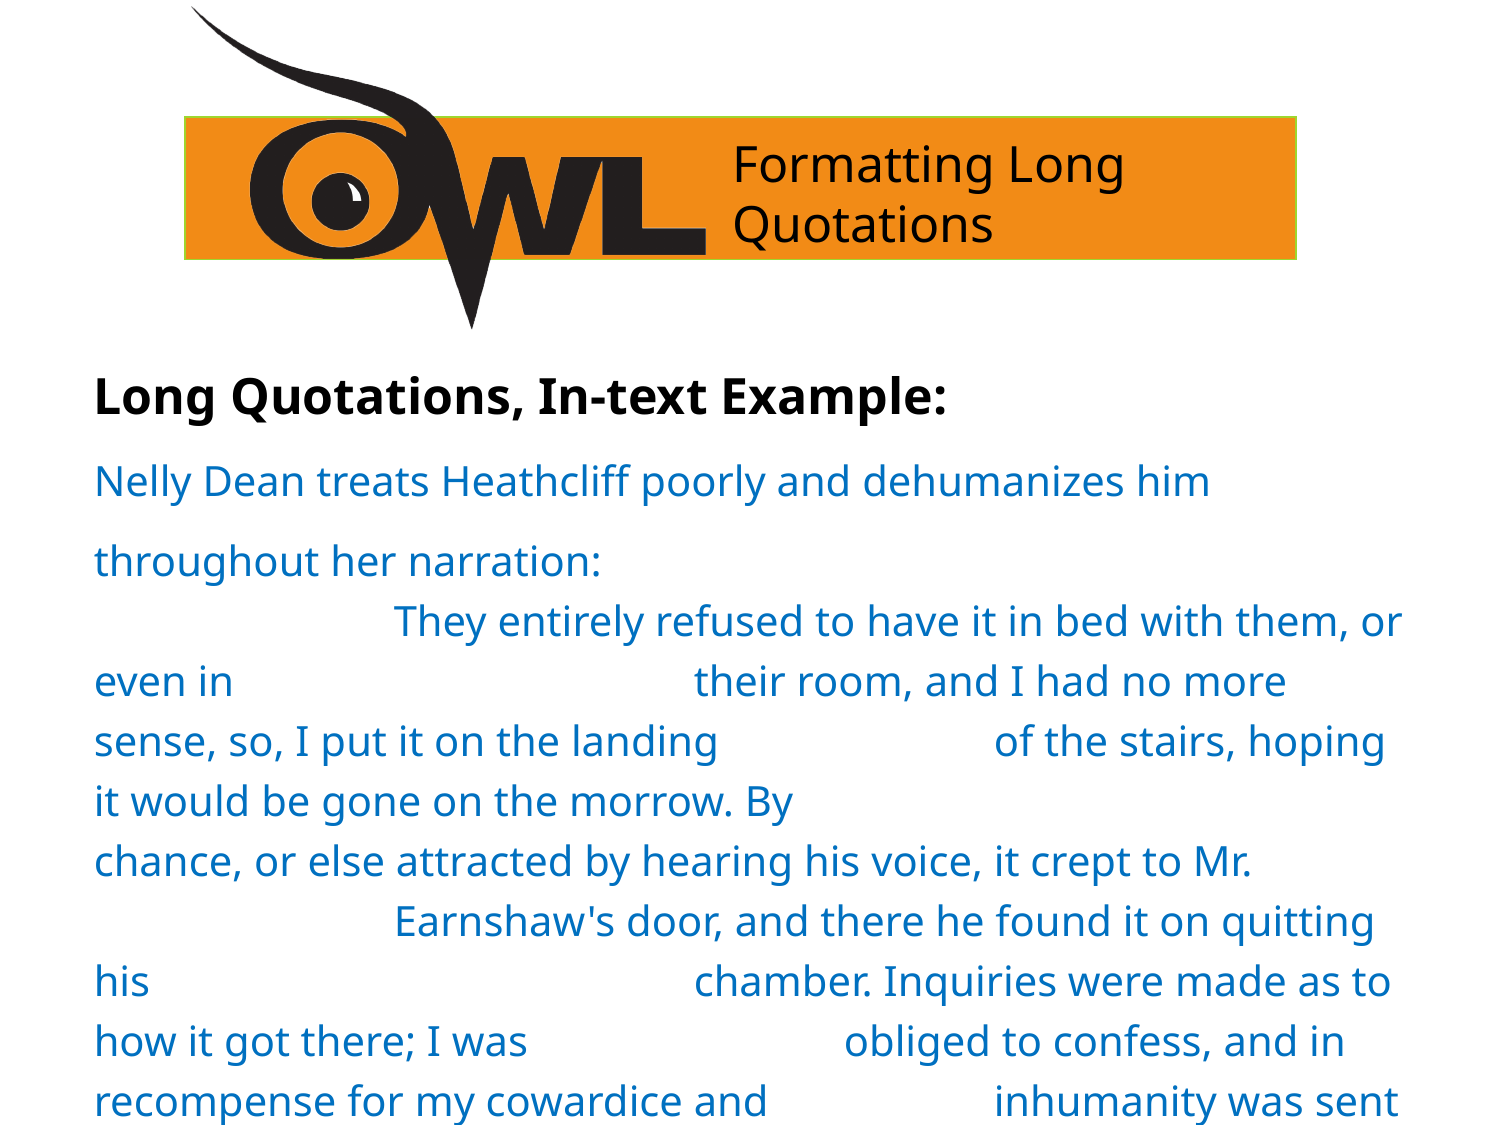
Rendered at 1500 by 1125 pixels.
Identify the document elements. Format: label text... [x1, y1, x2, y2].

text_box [184, 0, 1297, 332]
text_box Long Quotations, In-text Example: Nelly Dean treats Heathcliff poorly and dehumanizes him throughout her narration: They entirely refused to have it in bed with them, or even in their room, and I had no more sense, so, I put it on the landing of the stairs, hoping it would be gone on the morrow. By chance, or else attracted by hearing his voice, it crept to Mr. Earnshaw's door, and there he found it on quitting his chamber. Inquiries were made as to how it got there; I was obliged to confess, and in recompense for my cowardice and inhumanity was sent out of the house. (Bronte 78) [78, 345, 1421, 1080]
